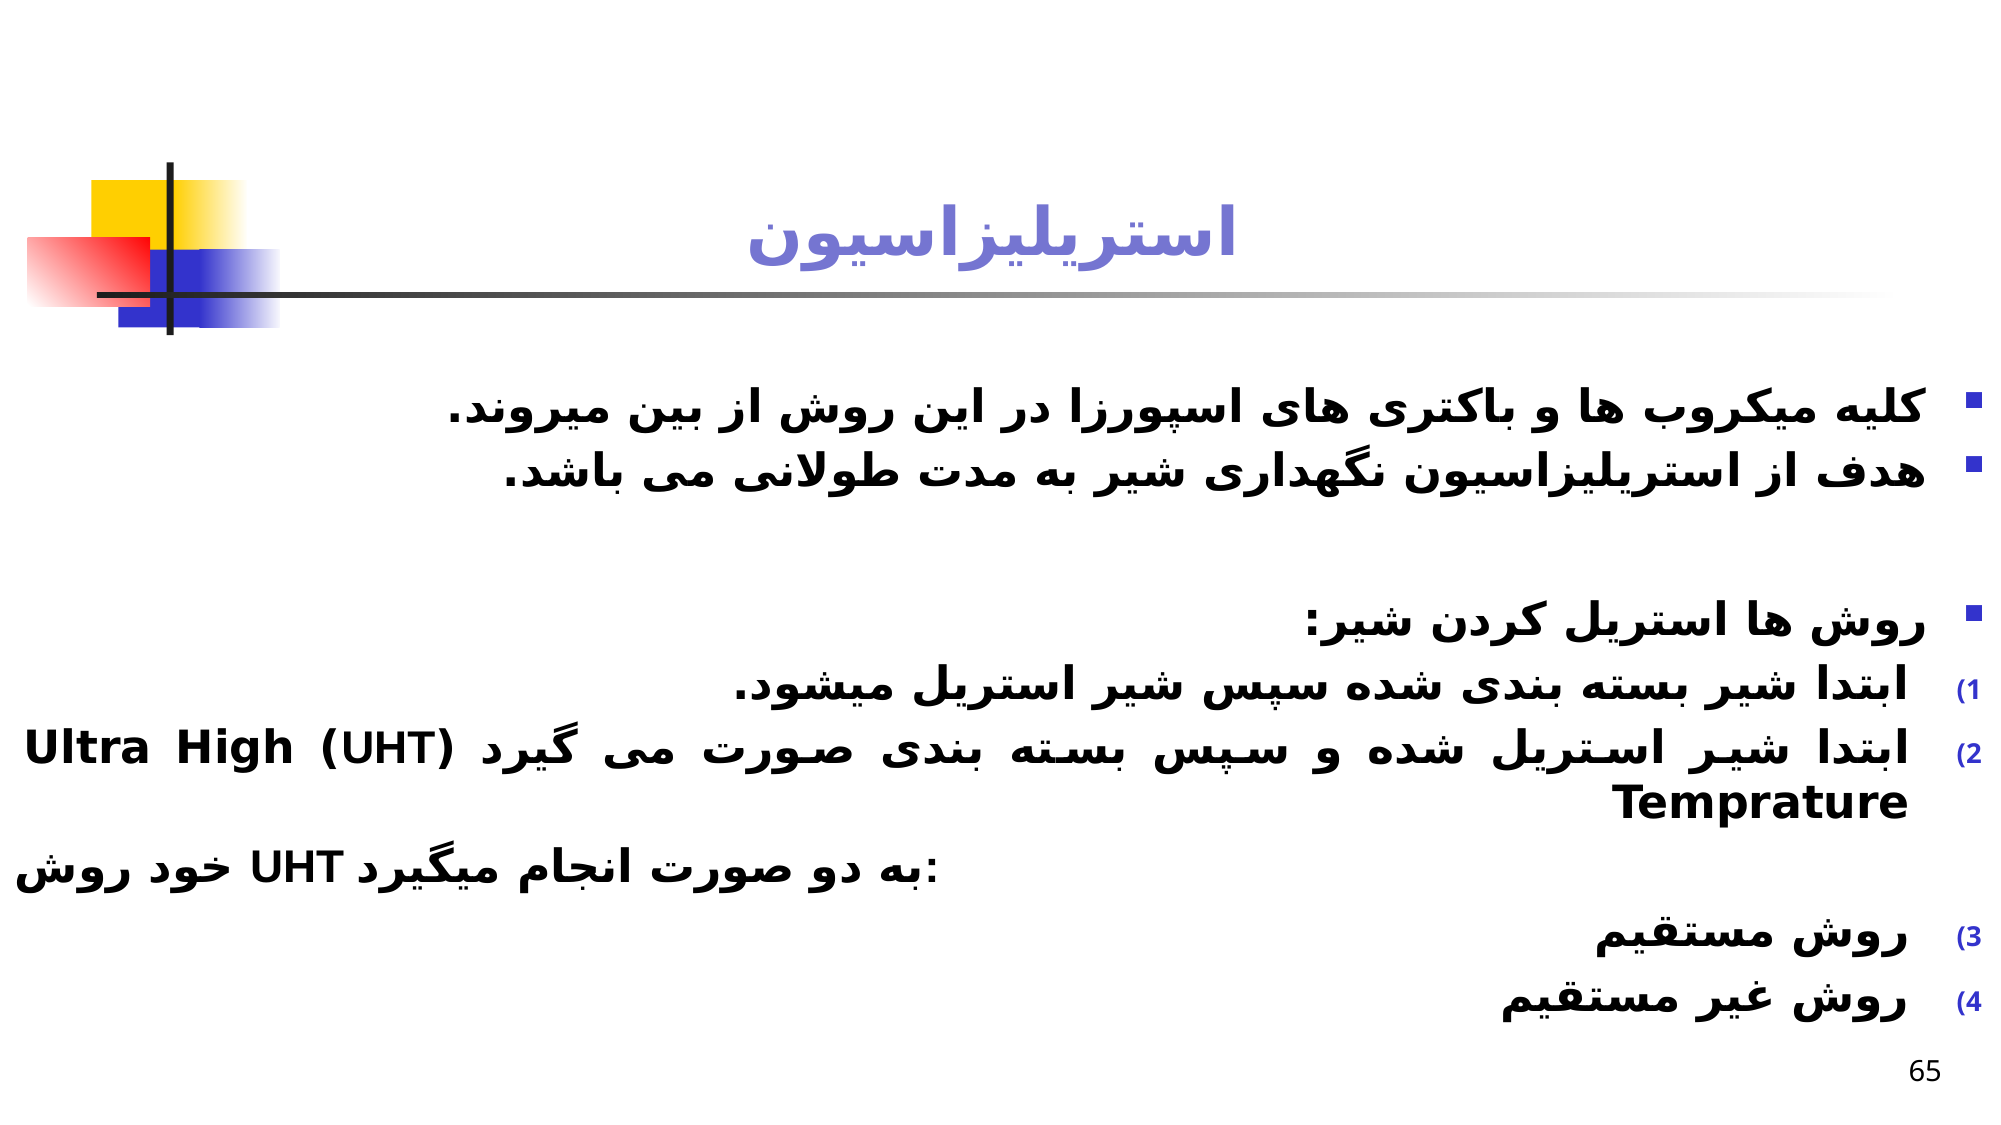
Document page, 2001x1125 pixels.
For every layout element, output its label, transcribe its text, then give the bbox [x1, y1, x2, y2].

title استریلیزاسیون [140, 126, 1846, 220]
list کلیه میکروب ها و باکتری های اسپورزا در این روش از بین میروند. هدف از استریلیزاسیون نگهداری شیر به مدت طولانی می باشد. روش ها استریل کردن شیر: ابتدا شیر بسته بندی شده سپس شیر استریل میشود. ابتدا شیر استریل شده و سپس بسته بندی صورت می گیرد (UHT) Ultra High Temprature خود روش UHT به دو صورت انجام میگیرد: روش مستقیم روش غیر مستقیم [0, 220, 2000, 1100]
